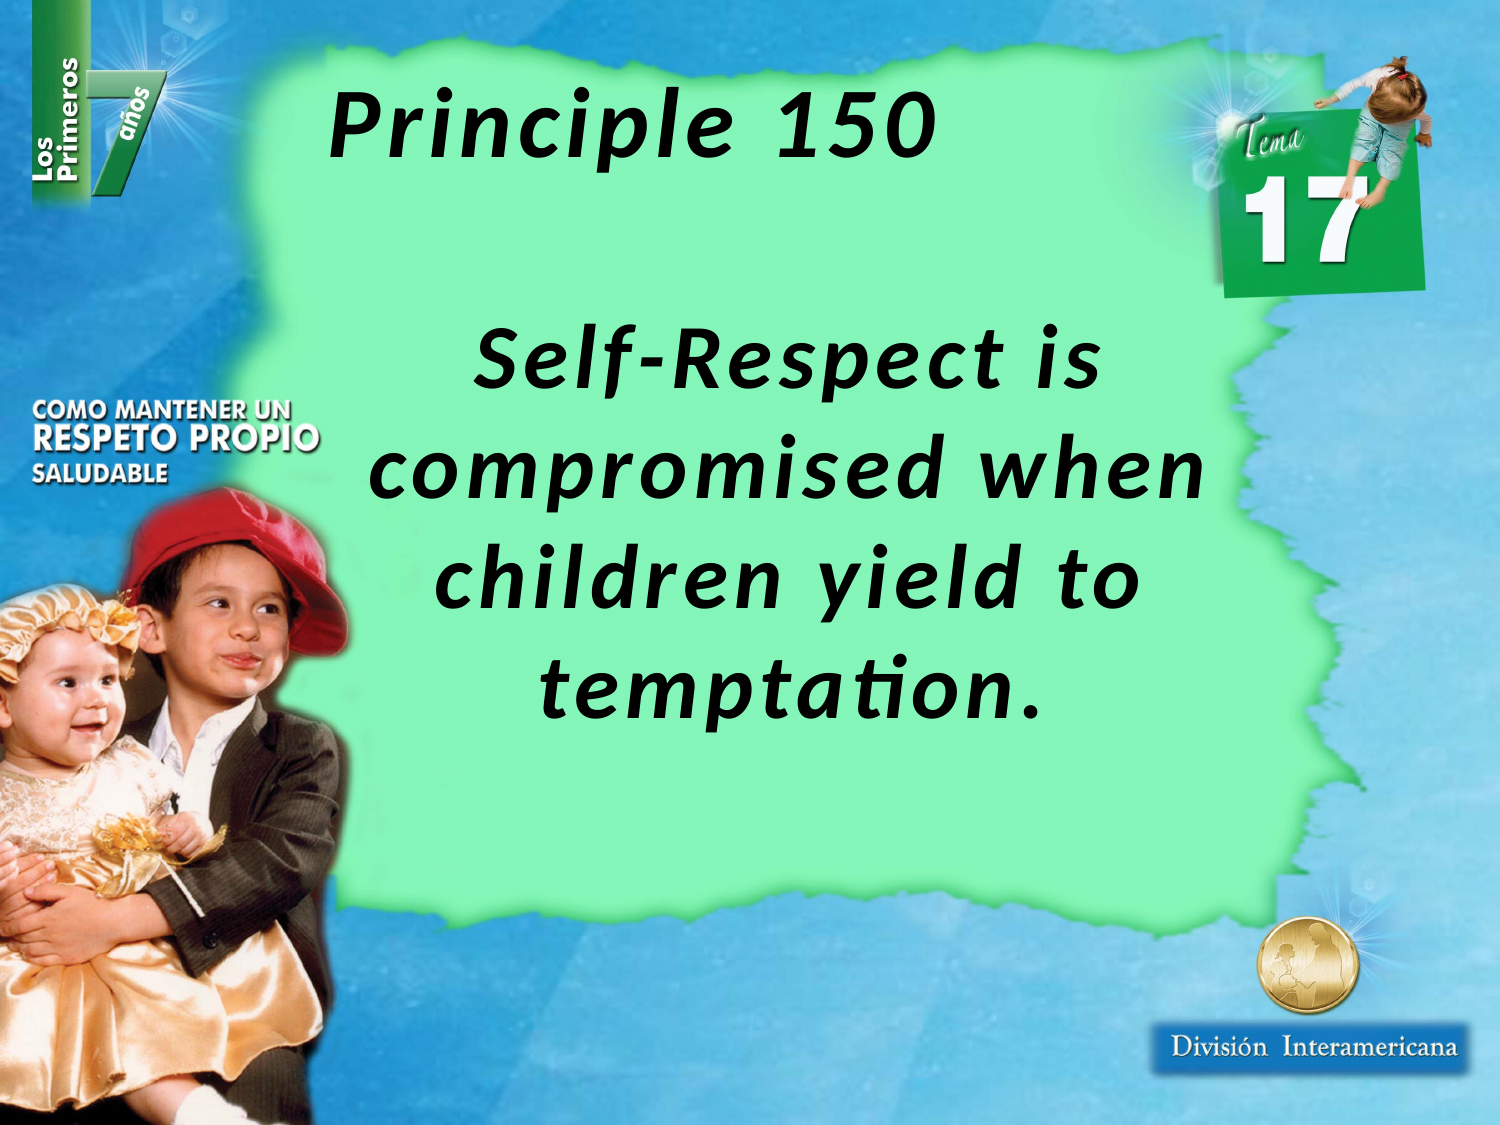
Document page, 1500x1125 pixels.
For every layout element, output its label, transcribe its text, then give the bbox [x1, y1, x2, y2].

text_box Principle 150 Self-Respect is compromised when children yield to temptation. [312, 50, 1270, 745]
picture [0, 0, 1500, 1125]
